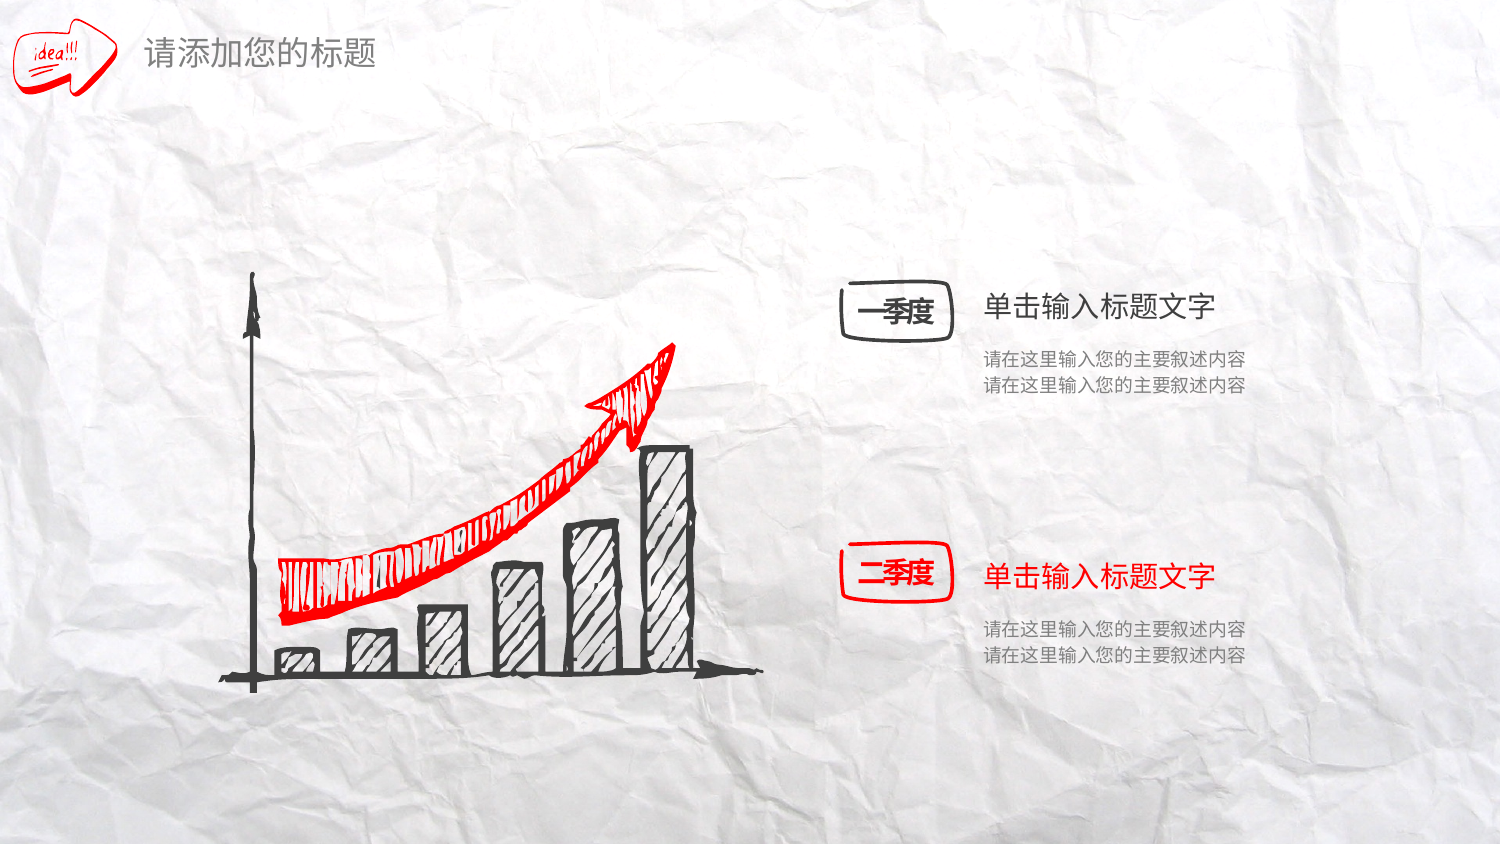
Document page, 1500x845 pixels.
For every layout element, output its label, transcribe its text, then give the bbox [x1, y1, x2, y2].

text_box 请在这里输入您的主要叙述内容 请在这里输入您的主要叙述内容 [971, 342, 1406, 403]
text_box 单击输入标题文字 [971, 282, 1299, 330]
text_box 单击输入标题文字 [971, 552, 1299, 599]
text_box 二季度 [839, 540, 955, 604]
text_box 一季度 [839, 279, 955, 344]
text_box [217, 271, 764, 694]
picture [0, 0, 1500, 844]
text_box 请在这里输入您的主要叙述内容 请在这里输入您的主要叙述内容 [971, 612, 1406, 673]
